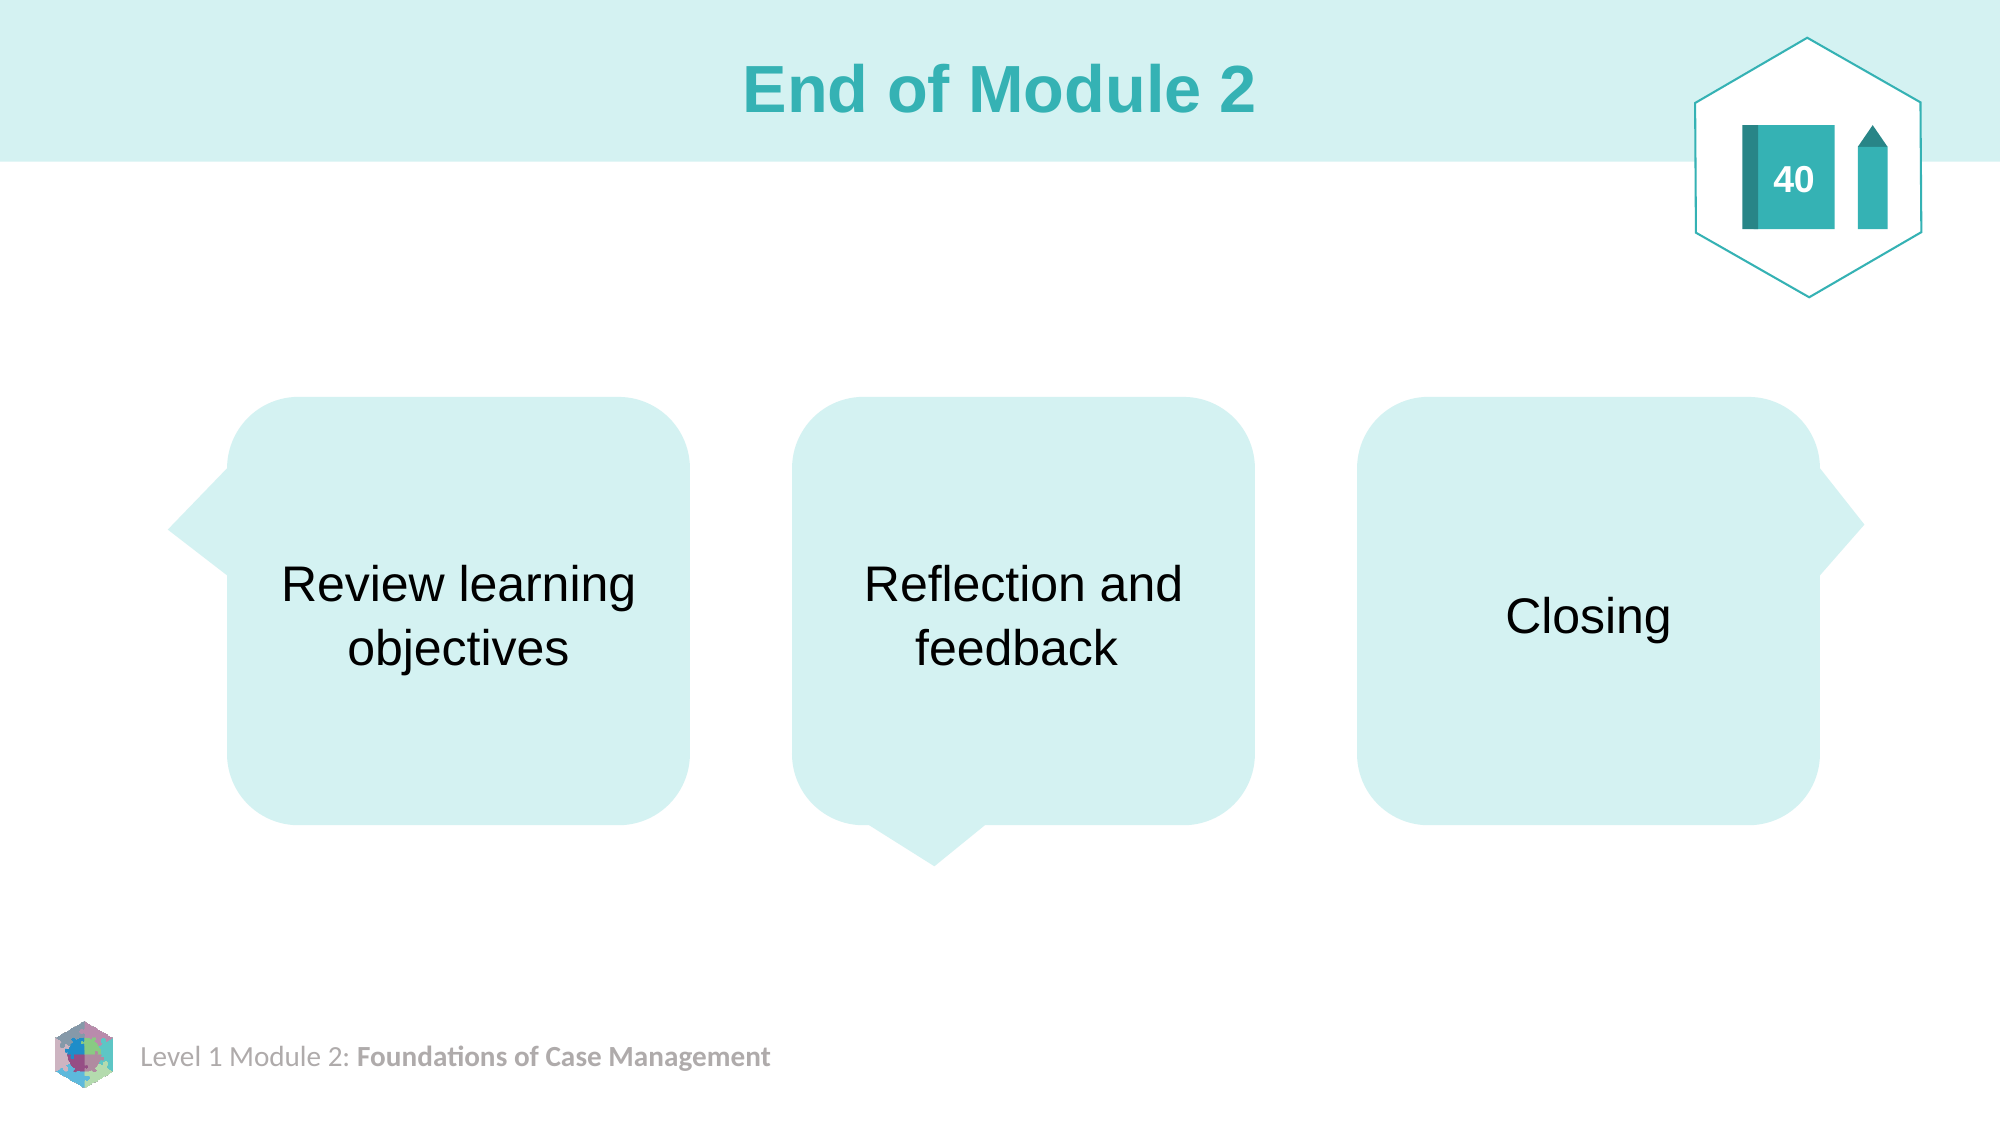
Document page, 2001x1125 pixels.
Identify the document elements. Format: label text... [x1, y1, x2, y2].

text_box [1677, 55, 1939, 280]
text_box Closing [1355, 395, 1866, 827]
picture [55, 1021, 113, 1088]
text_box Review learning objectives [166, 395, 691, 827]
title End of Module 2 [137, 19, 1863, 163]
text_box Reflection and feedback [790, 395, 1256, 868]
